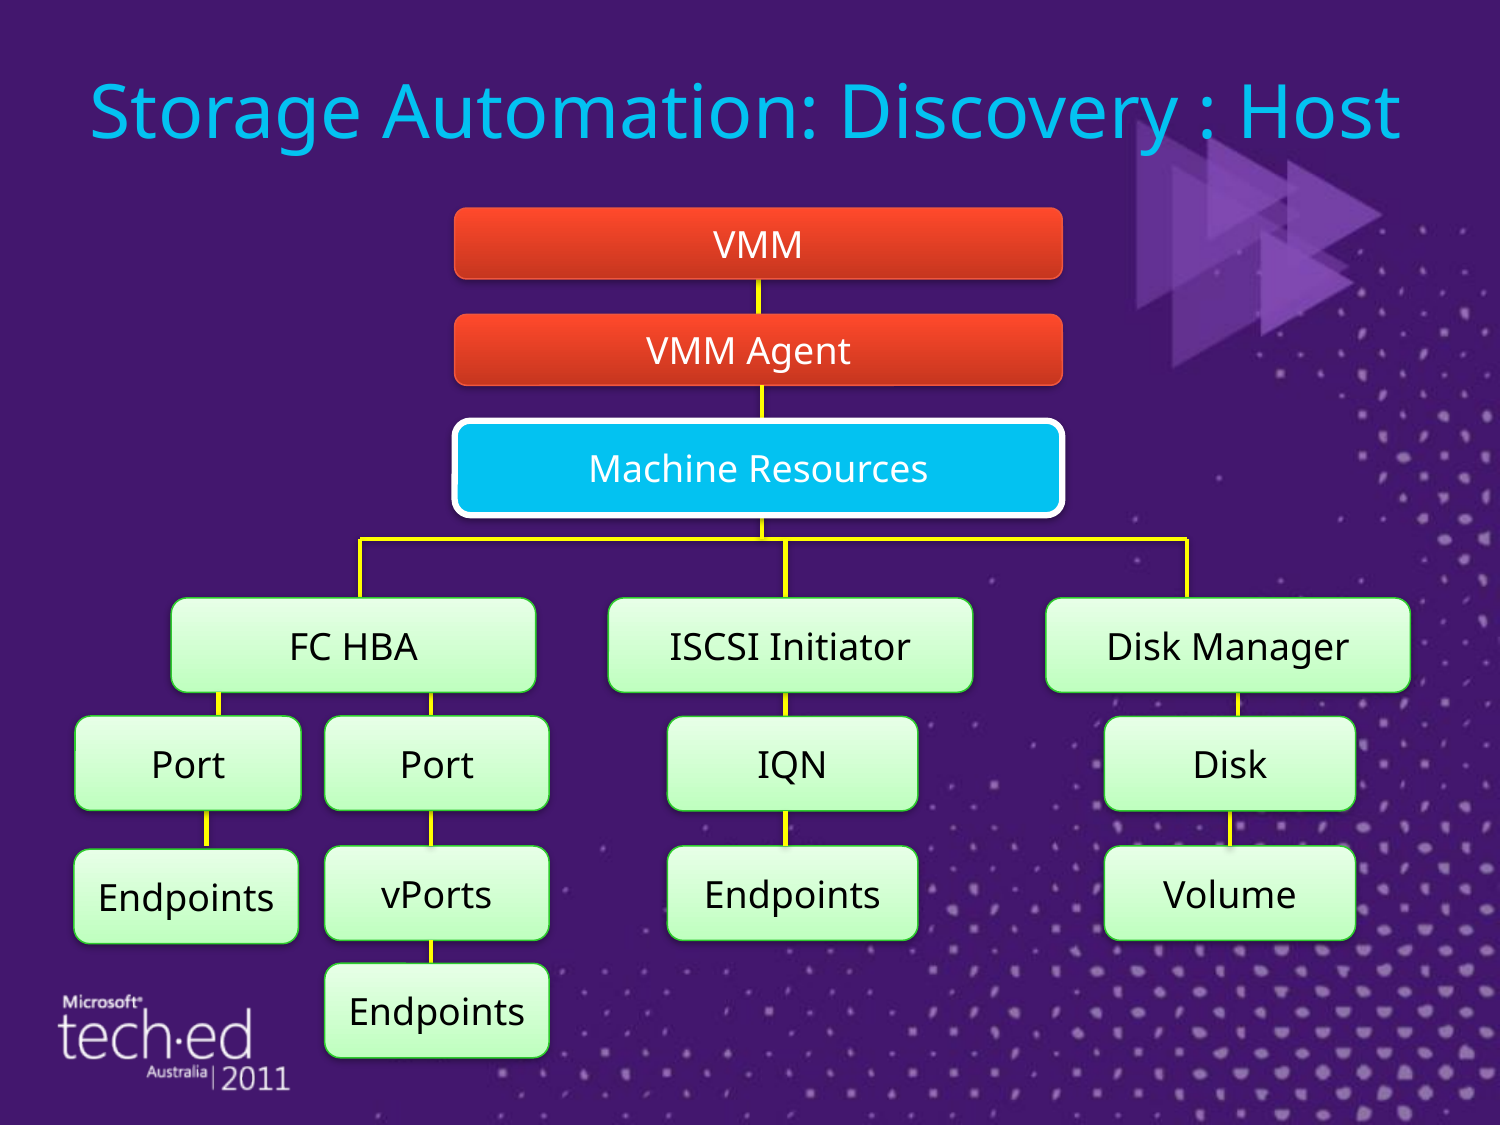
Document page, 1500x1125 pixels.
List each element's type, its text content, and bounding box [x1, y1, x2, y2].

text_box Endpoints [666, 845, 919, 942]
text_box Endpoints [323, 962, 550, 1059]
text_box IQN [666, 715, 919, 812]
picture [0, 0, 1500, 1125]
text_box VMM [453, 244, 1064, 280]
text_box Port [74, 715, 302, 812]
text_box Disk [1103, 715, 1357, 812]
text_box Storage Automation: Discovery : Host [74, 56, 1425, 244]
text_box vPorts [323, 845, 550, 942]
text_box Volume [1103, 845, 1357, 942]
text_box Endpoints [73, 848, 300, 945]
text_box FC HBA [170, 597, 537, 694]
text_box ISCSI Initiator [607, 597, 974, 694]
text_box Machine Resources [451, 417, 1066, 519]
text_box Port [323, 715, 550, 812]
text_box VMM Agent [453, 313, 1064, 387]
text_box Disk Manager [1045, 597, 1412, 694]
